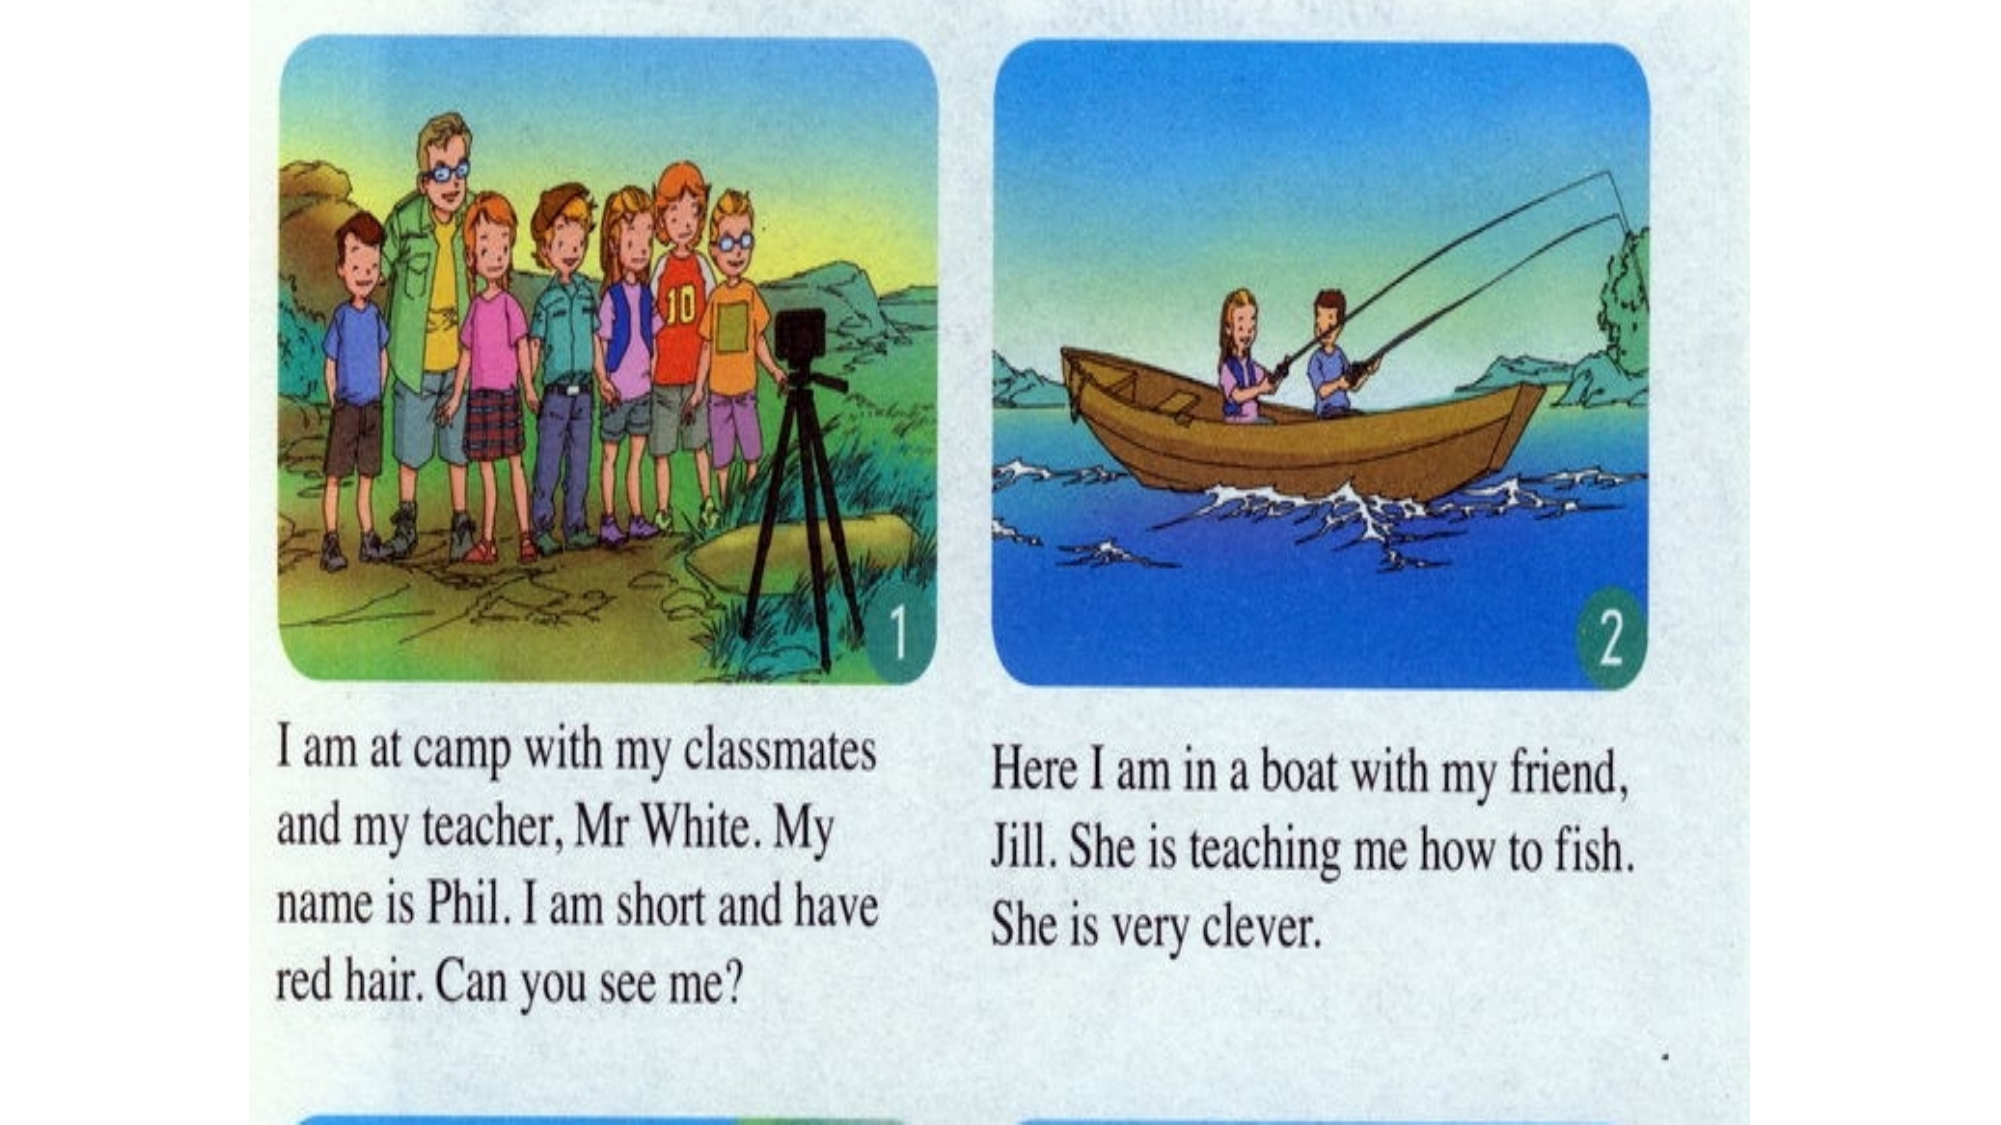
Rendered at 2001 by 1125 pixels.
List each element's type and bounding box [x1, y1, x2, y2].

picture [249, 0, 1750, 1125]
